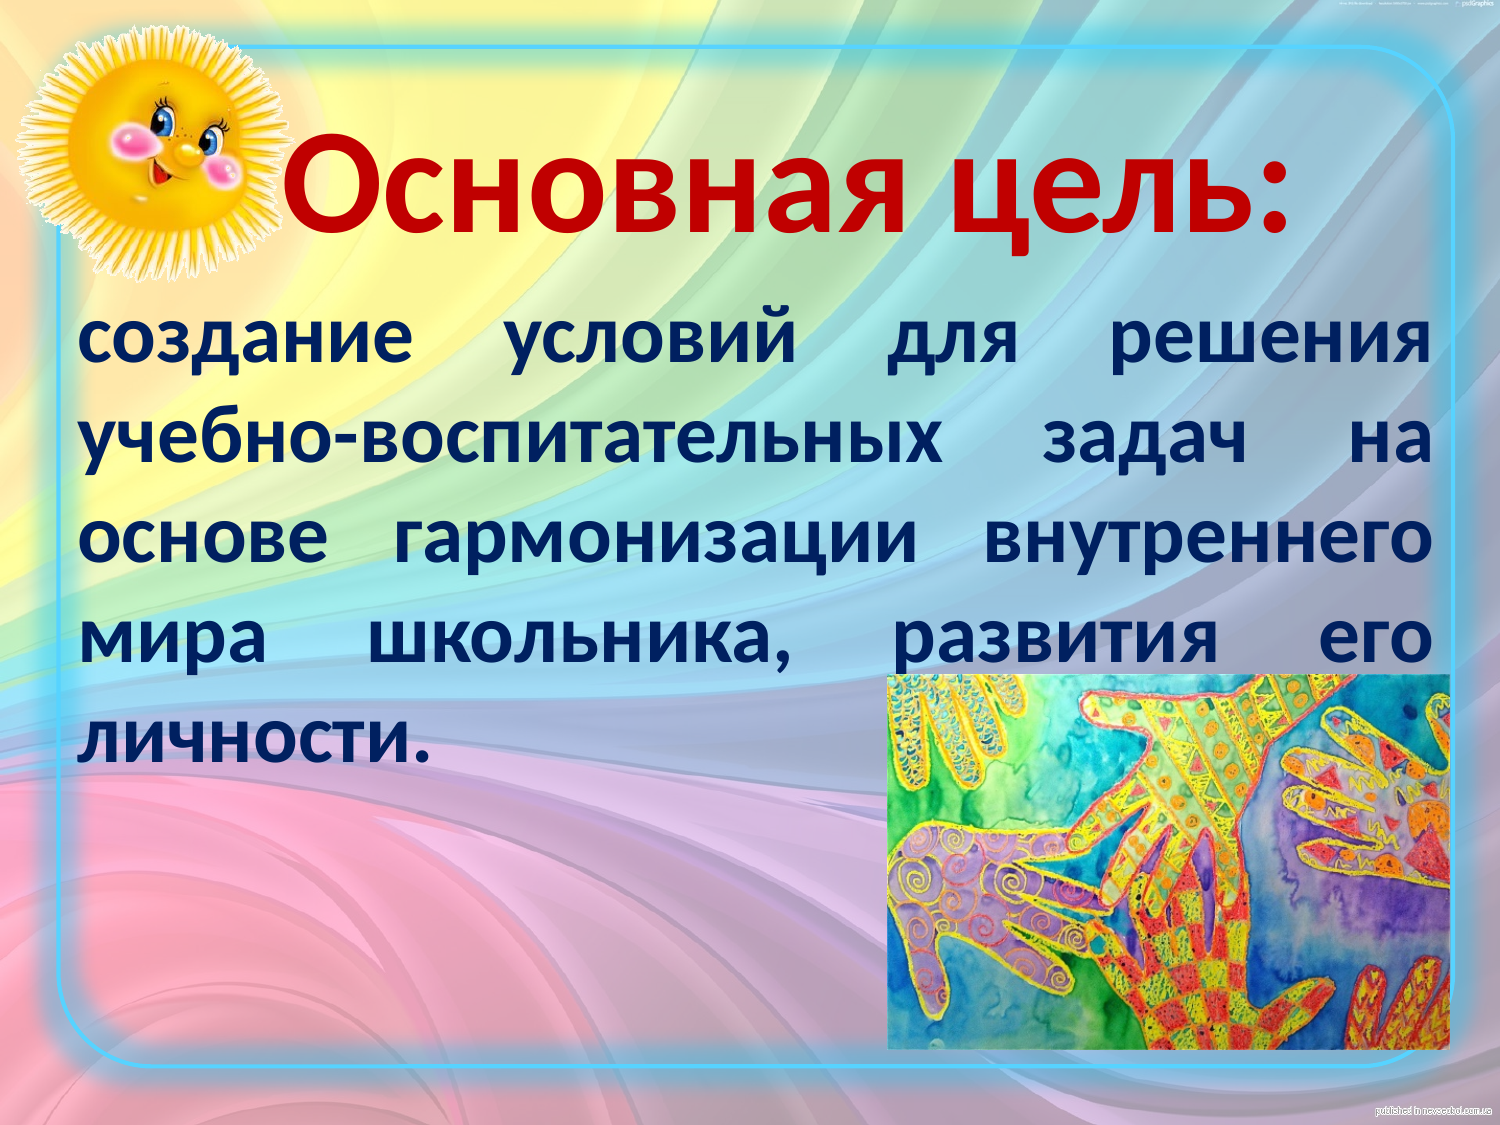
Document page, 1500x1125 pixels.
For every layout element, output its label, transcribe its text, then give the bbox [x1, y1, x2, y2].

picture [887, 674, 1451, 1050]
text_box Основная цель: [62, 74, 1450, 270]
picture [11, 11, 340, 340]
text_box создание условий для решения учебно-воспитательных задач на основе гармонизации внутреннего мира школьника, развития его личности. [62, 271, 1450, 787]
